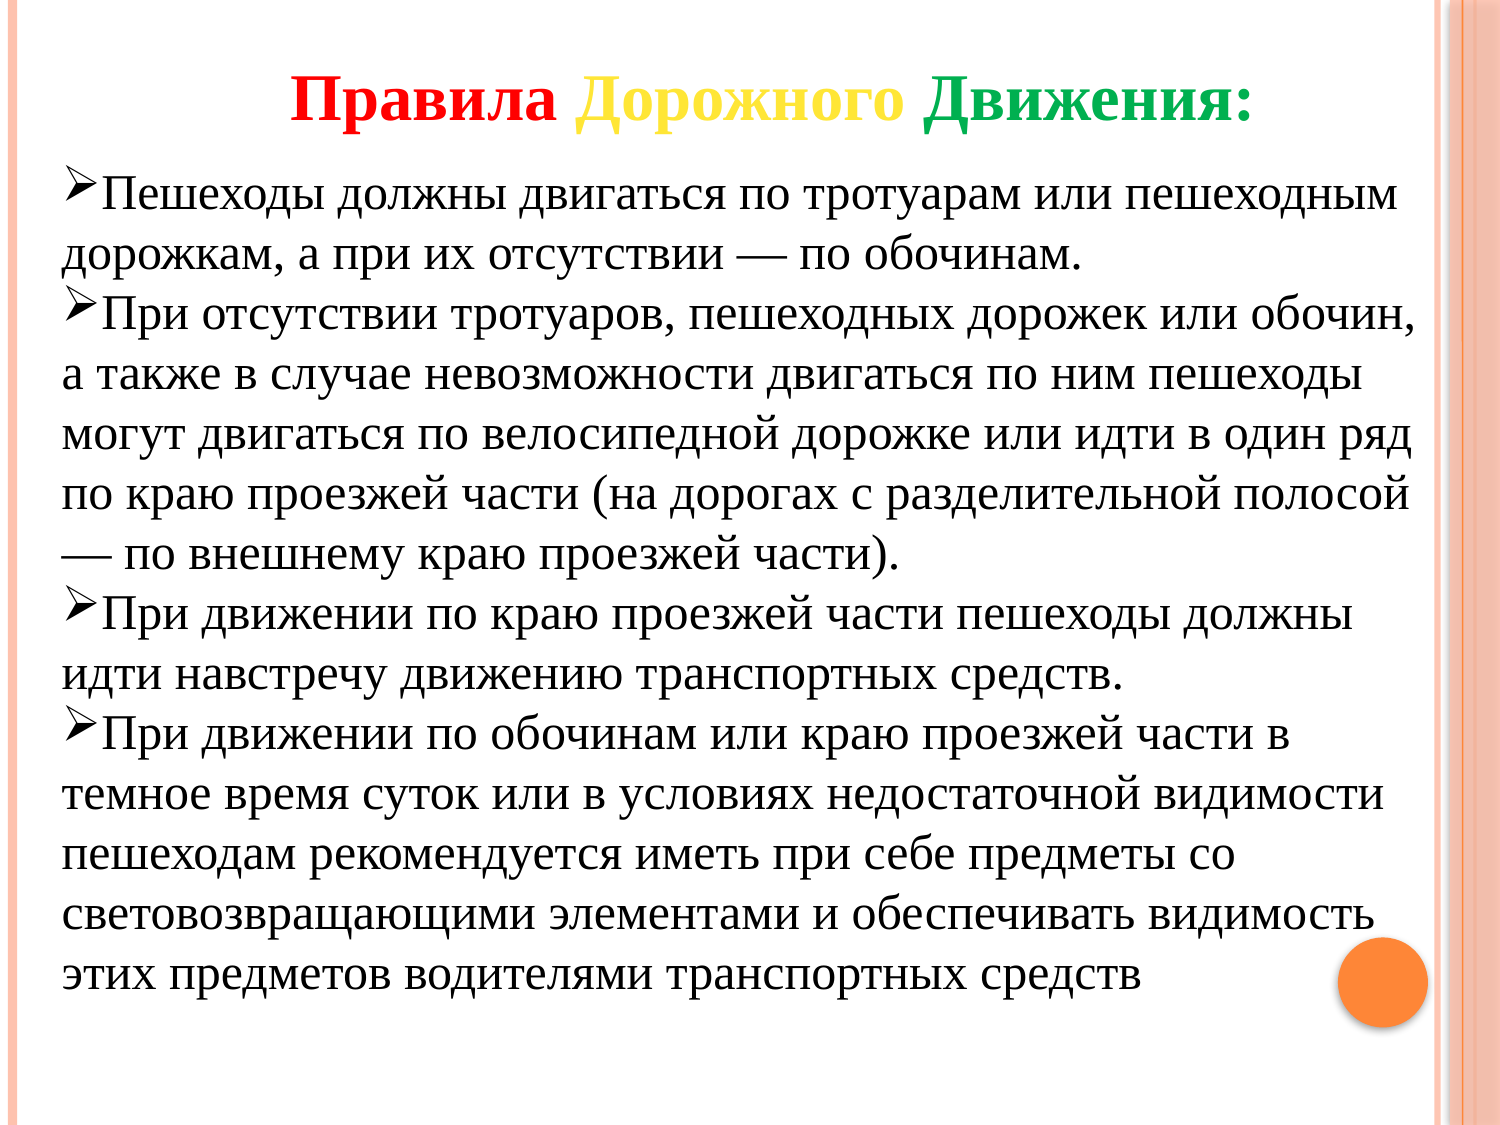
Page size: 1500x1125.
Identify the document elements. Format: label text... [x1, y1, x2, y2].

text_box Пешеходы должны двигаться по тротуарам или пешеходным дорожкам, а при их отсутствии — по обочинам. При отсутствии тротуаров, пешеходных дорожек или обочин, а также в случае невозможности двигаться по ним пешеходы могут двигаться по велосипедной дорожке или идти в один ряд по краю проезжей части (на дорогах с разделительной полосой — по внешнему краю проезжей части). При движении по краю проезжей части пешеходы должны идти навстречу движению транспортных средств. При движении по обочинам или краю проезжей части в темное время суток или в условиях недостаточной видимости пешеходам рекомендуется иметь при себе предметы со световозвращающими элементами и обеспечивать видимость этих предметов водителями транспортных средств [46, 152, 1442, 1008]
text_box Правила Дорожного Движения: [187, 46, 1360, 142]
